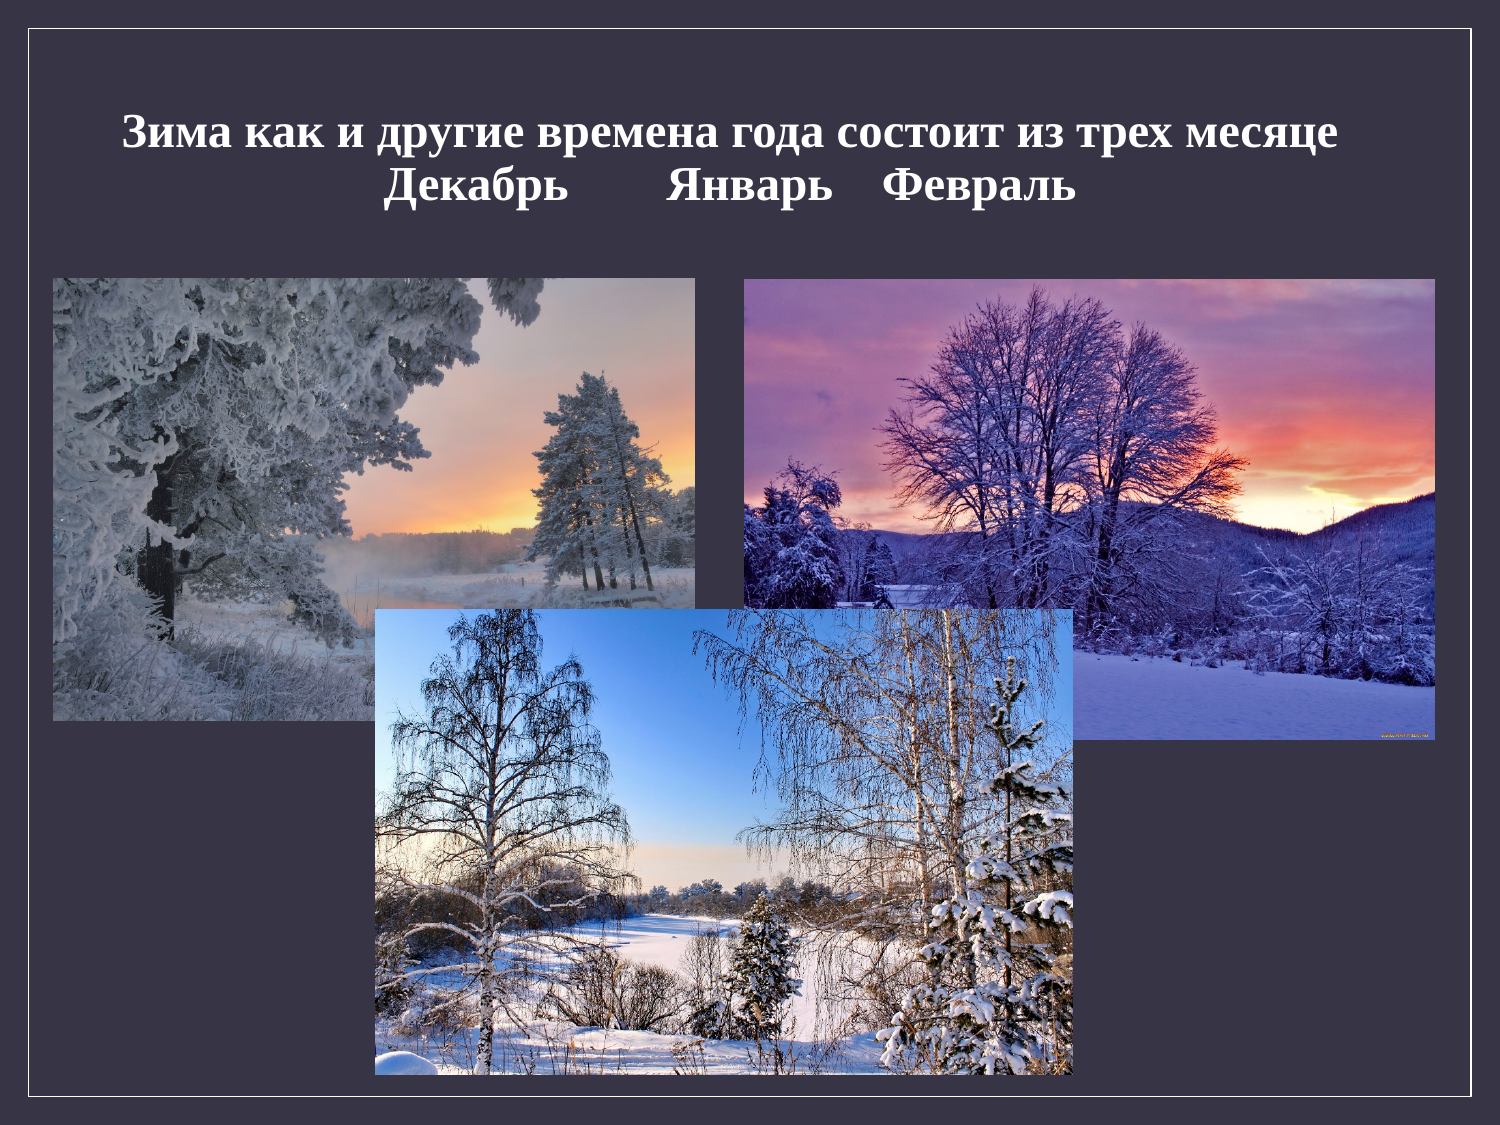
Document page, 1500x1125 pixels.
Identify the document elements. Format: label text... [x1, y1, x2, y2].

picture [53, 278, 1435, 1075]
title Зима как и другие времена года состоит из трех месяце Декабрь Январь Февраль [100, 78, 1361, 304]
